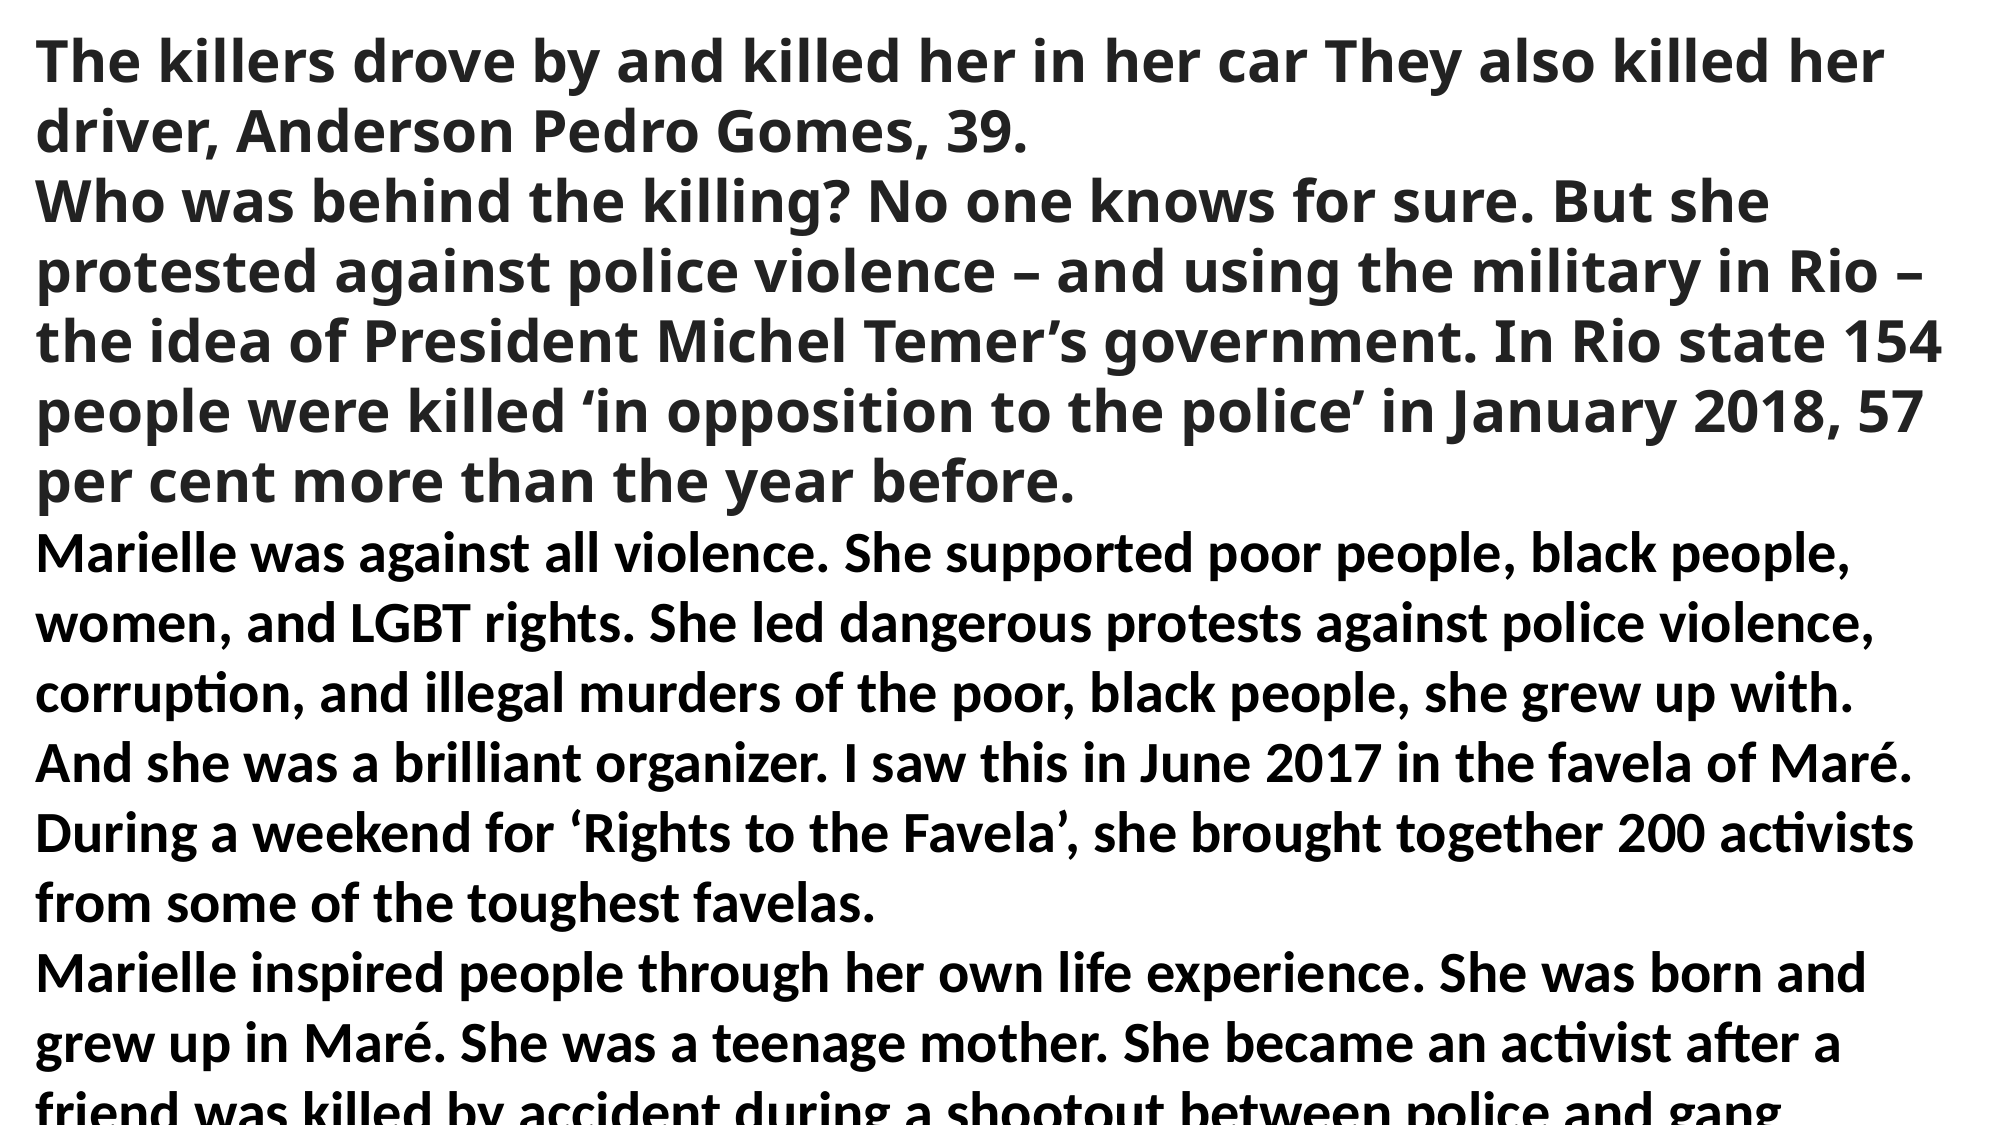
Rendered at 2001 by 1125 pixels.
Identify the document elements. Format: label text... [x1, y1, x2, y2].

text_box The killers drove by and killed her in her car They also killed her driver, Anderson Pedro Gomes, 39. Who was behind the killing? No one knows for sure. But she protested against police violence – and using the military in Rio – the idea of President Michel Temer’s government. In Rio state 154 people were killed ‘in opposition to the police’ in January 2018, 57 per cent more than the year before. Marielle was against all violence. She supported poor people, black people, women, and LGBT rights. She led dangerous protests against police violence, corruption, and illegal murders of the poor, black people, she grew up with. And she was a brilliant organizer. I saw this in June 2017 in the favela of Maré. During a weekend for ‘Rights to the Favela’, she brought together 200 activists from some of the toughest favelas. Marielle inspired people through her own life experience. She was born and grew up in Maré. She was a teenage mother. She became an activist after a friend was killed by accident during a shootout between police and gang members. She got a scholarship, studied social sciences at university, and later a masters in public administration. Then she gave what she learned back to the favela. In 2016 she was voted a Rio city councillor. She won with 46,000 votes [21, 16, 1976, 1125]
